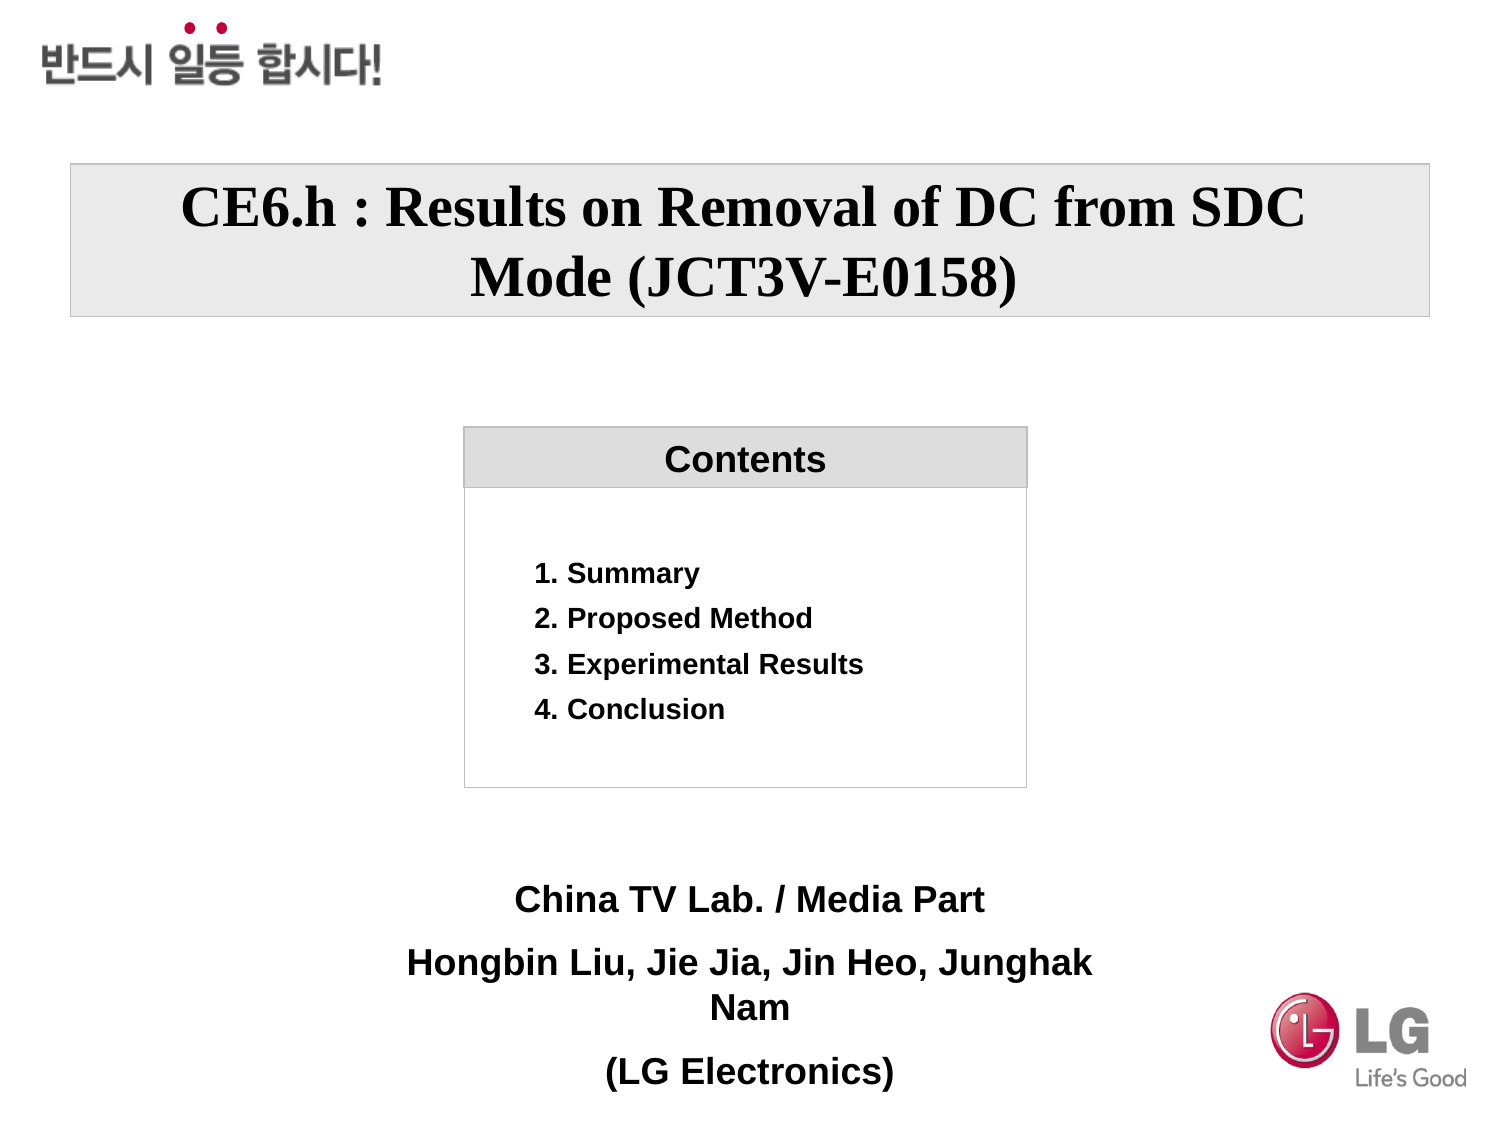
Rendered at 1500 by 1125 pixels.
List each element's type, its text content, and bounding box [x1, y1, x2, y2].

text_box 1. Summary 2. Proposed Method 3. Experimental Results 4. Conclusion [464, 488, 1027, 787]
text_box CE6.h : Results on Removal of DC from SDC Mode (JCT3V-E0158) [93, 160, 1395, 316]
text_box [31, 21, 384, 97]
picture [1269, 985, 1466, 1093]
text_box China TV Lab. / Media Part Hongbin Liu, Jie Jia, Jin Heo, Junghak Nam (LG Electronics) [363, 867, 1137, 1100]
text_box Contents [463, 427, 1028, 488]
text_box [70, 163, 1430, 317]
